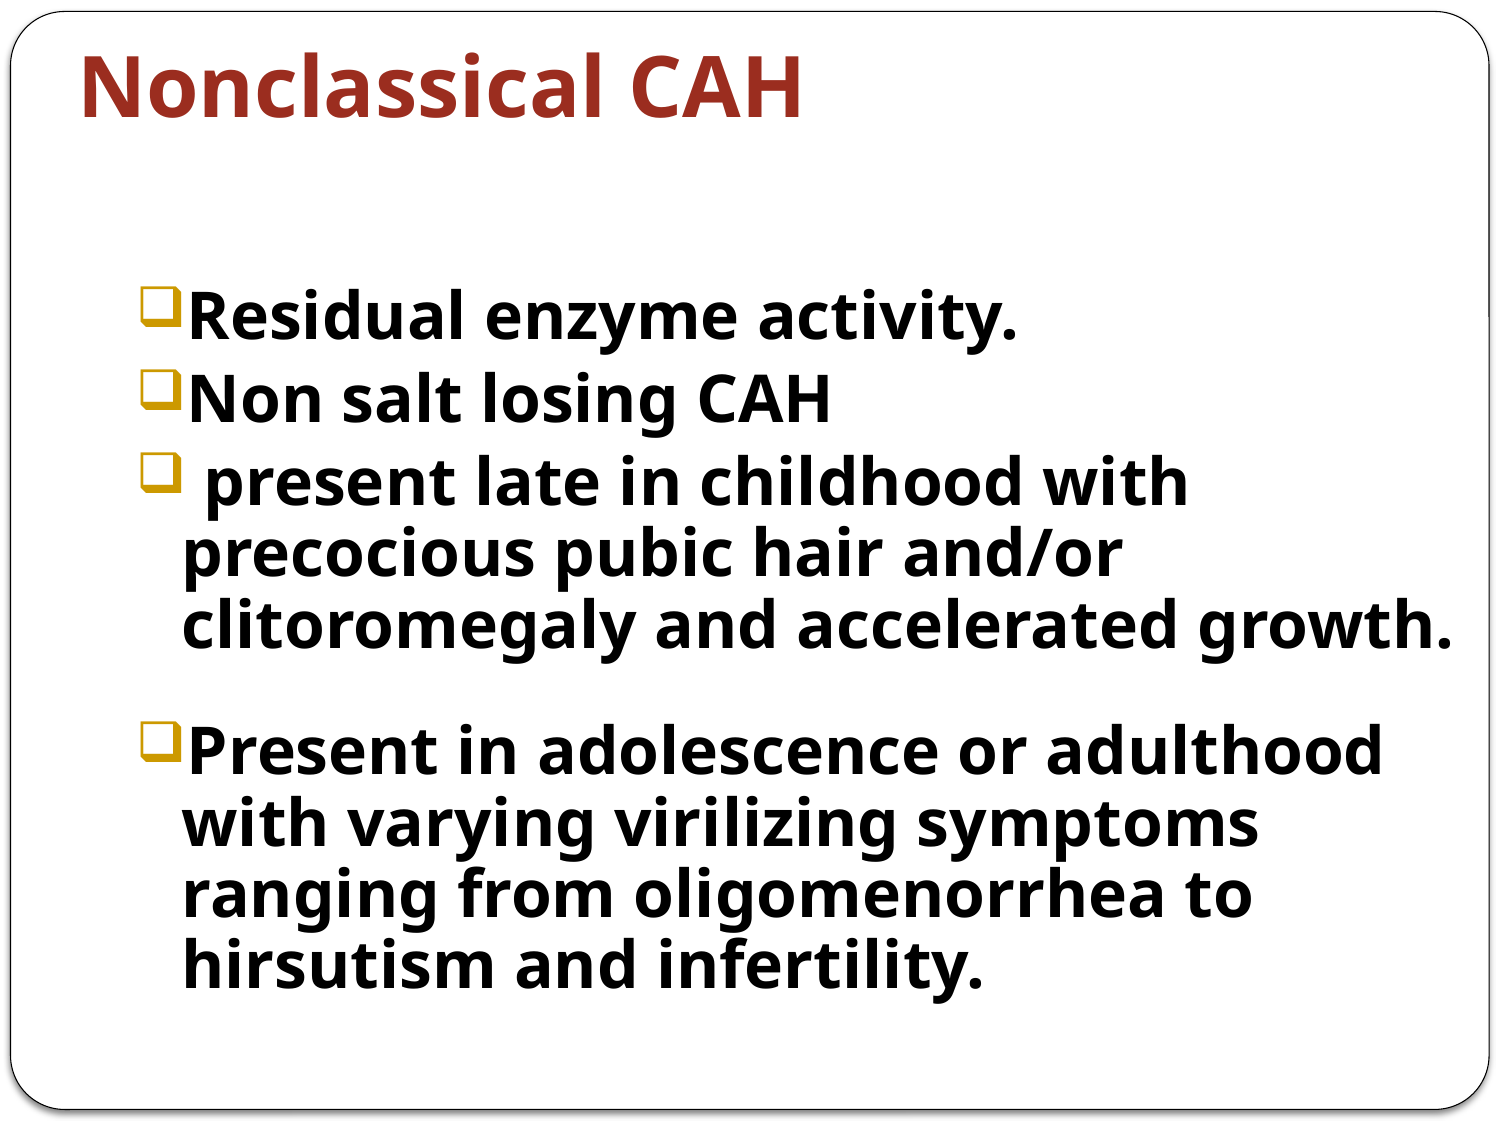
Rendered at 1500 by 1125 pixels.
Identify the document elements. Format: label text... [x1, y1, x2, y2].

title Nonclassical CAH [62, 24, 1338, 150]
list Residual enzyme activity. Non salt losing CAH present late in childhood with precocious pubic hair and/or clitoromegaly and accelerated growth. Present in adolescence or adulthood with varying virilizing symptoms ranging from oligomenorrhea to hirsutism and infertility. [122, 275, 1473, 1038]
